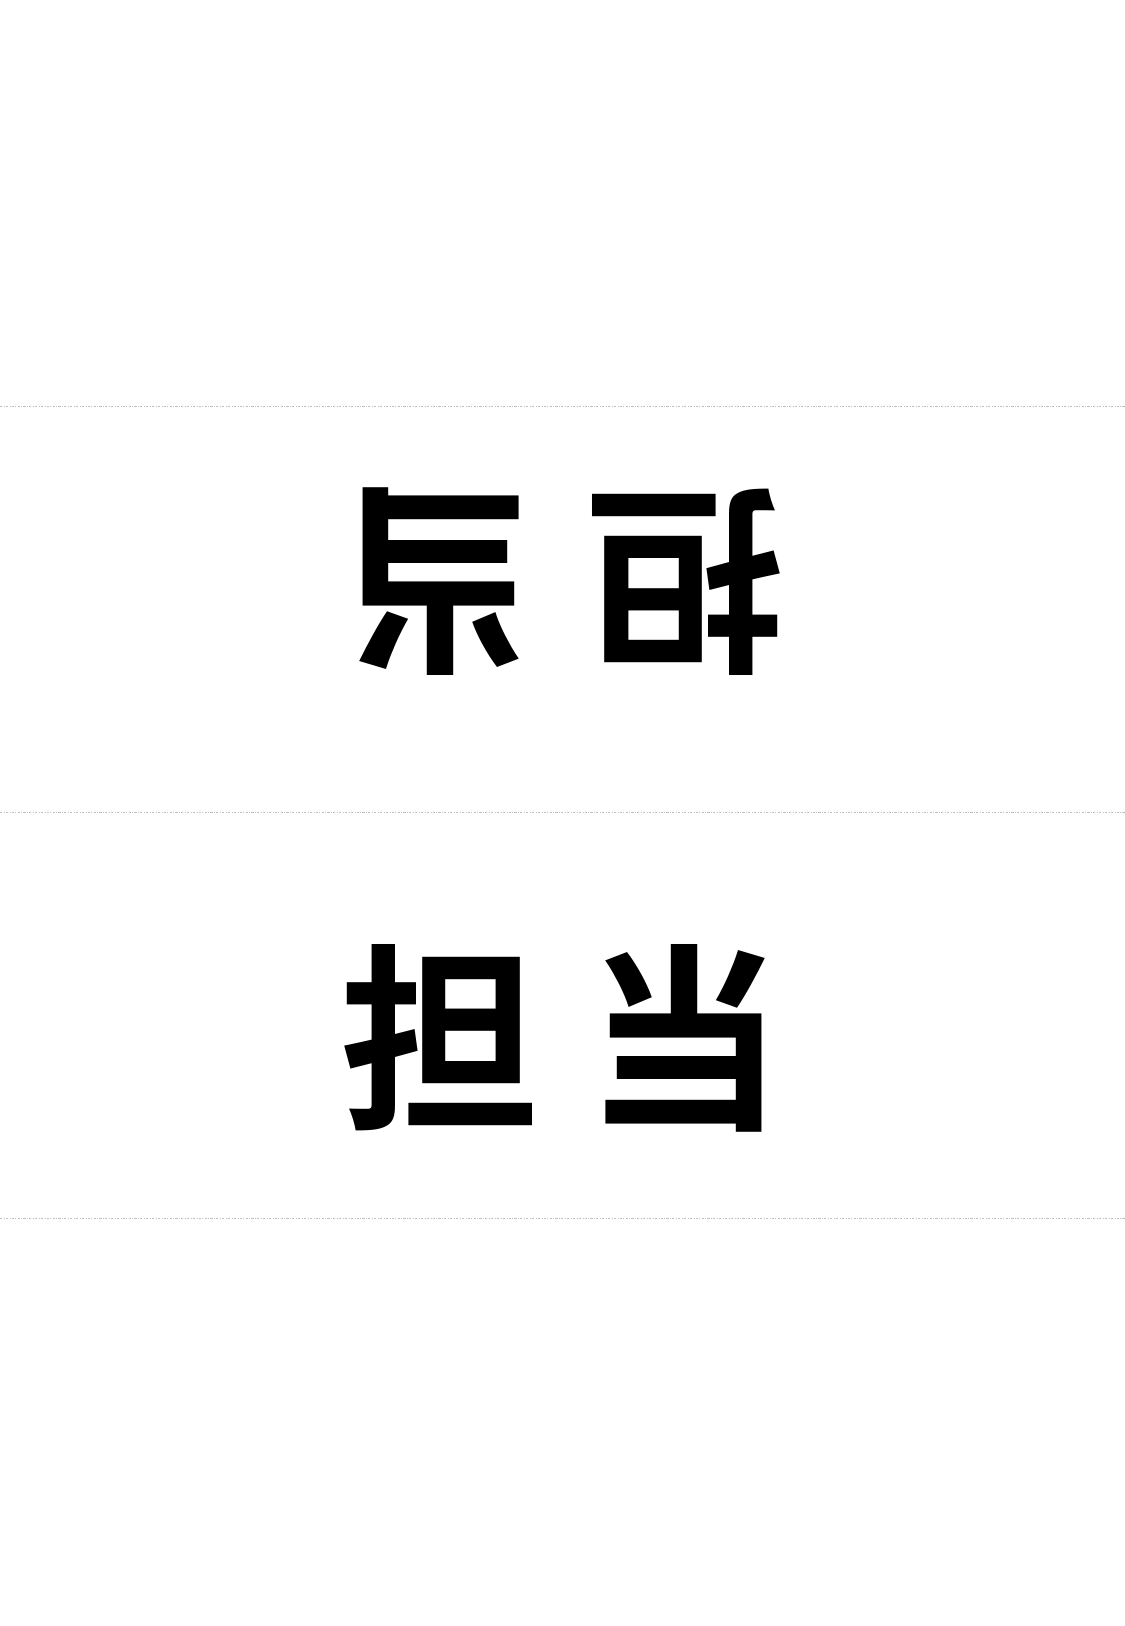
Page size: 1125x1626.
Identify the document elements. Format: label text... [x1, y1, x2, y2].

text_box 担 当 [325, 457, 801, 713]
text_box 担 当 [324, 907, 801, 1162]
